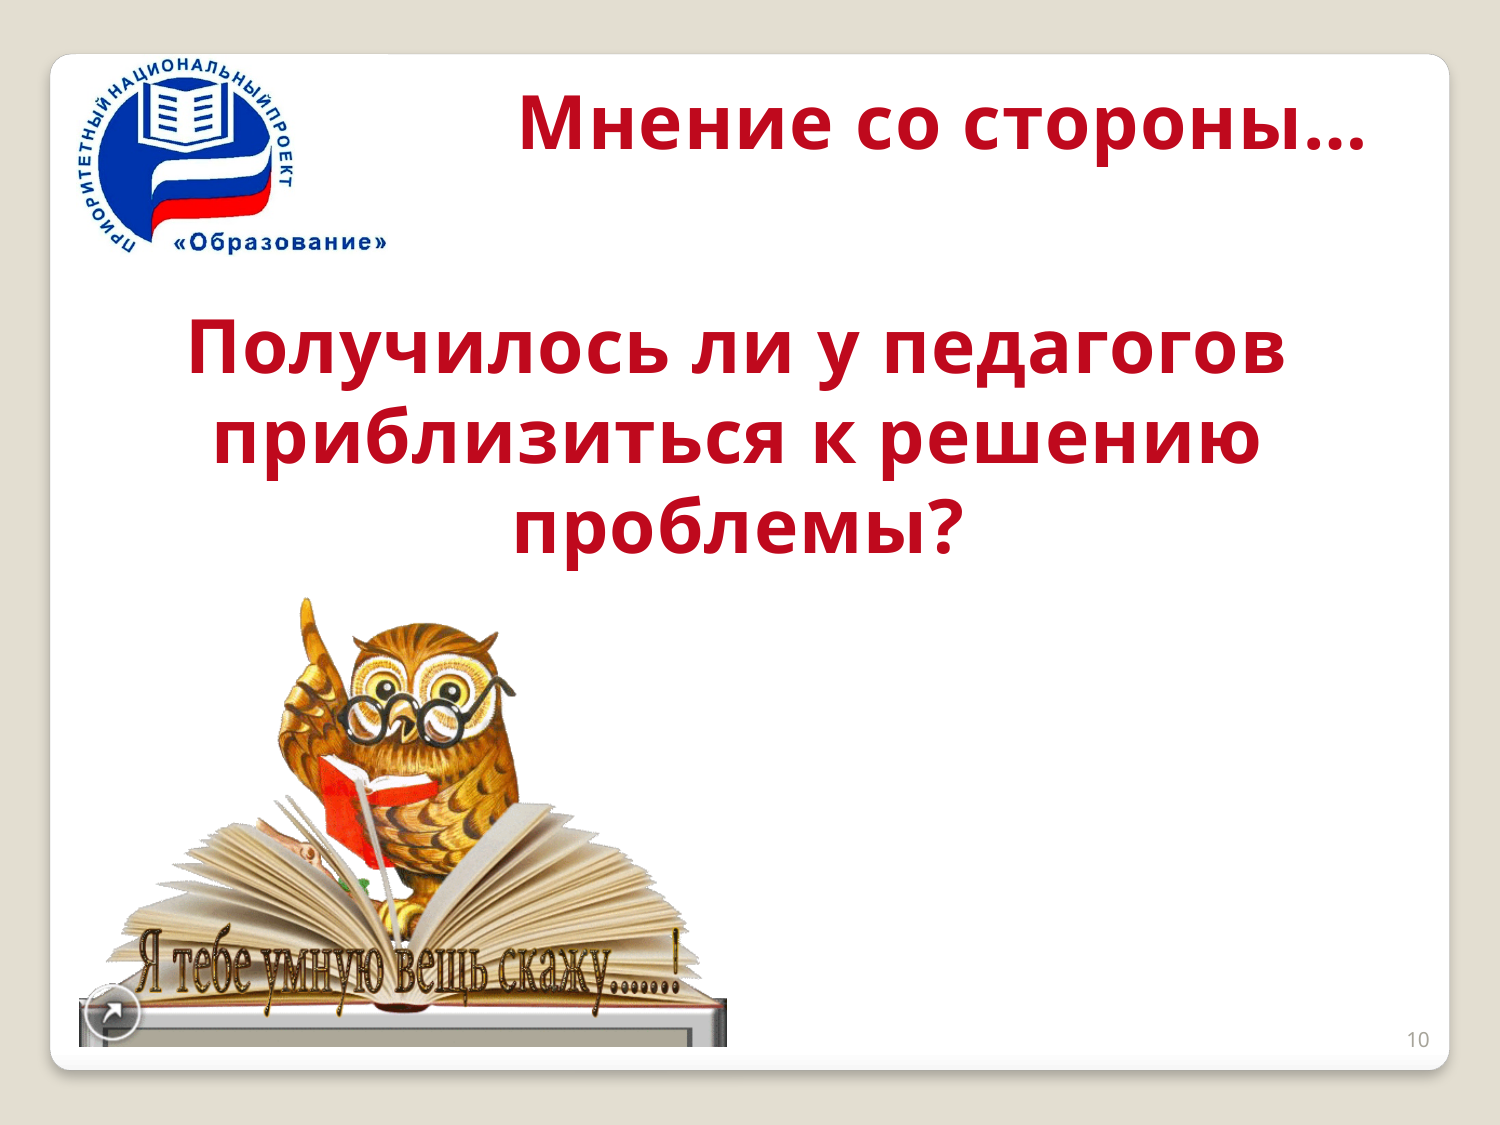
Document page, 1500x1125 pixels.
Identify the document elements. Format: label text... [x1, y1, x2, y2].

slide_number 10 [1369, 1002, 1445, 1063]
picture [79, 597, 728, 1048]
picture [76, 54, 388, 257]
text_box Получилось ли у педагогов приблизиться к решению проблемы? [76, 290, 1400, 576]
text_box Мнение со стороны… [442, 66, 1443, 172]
